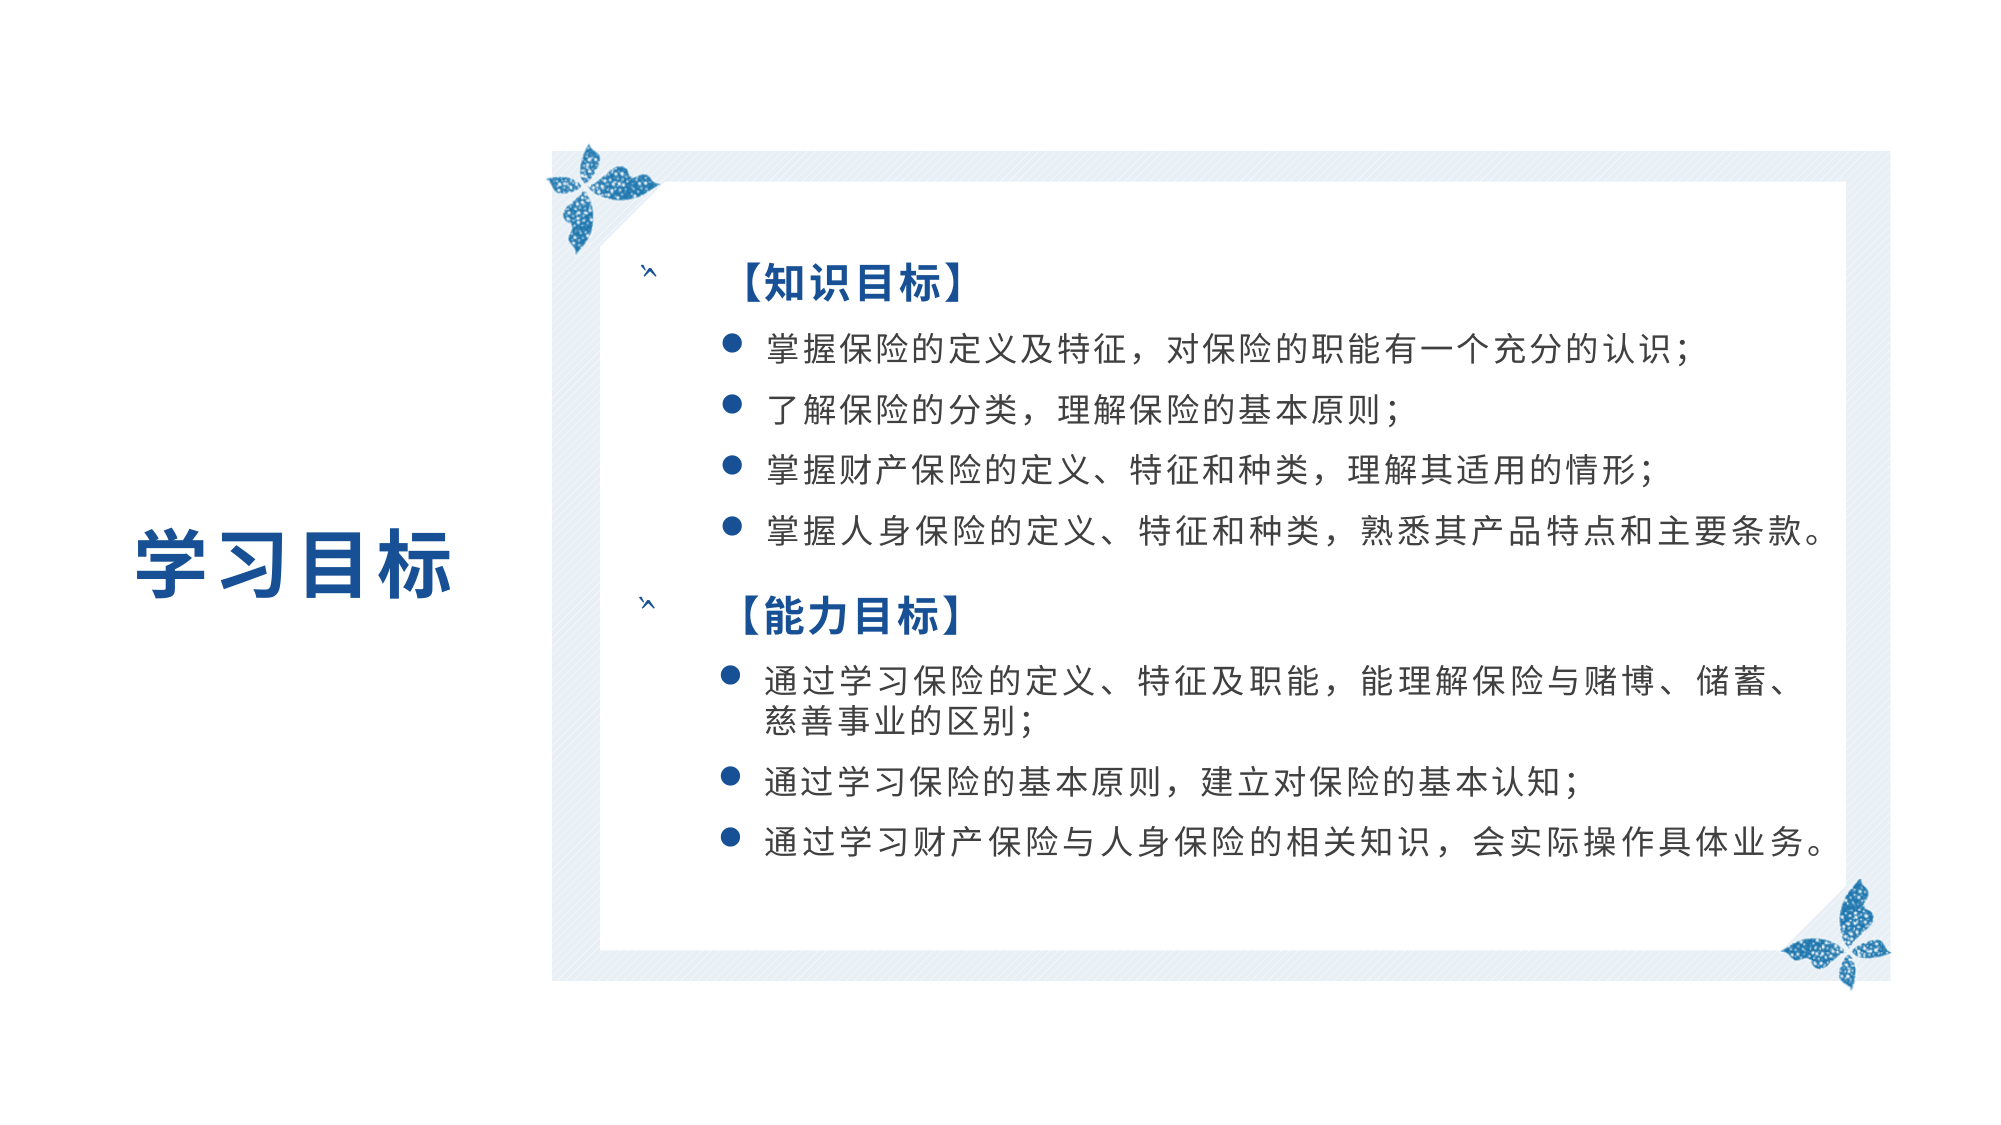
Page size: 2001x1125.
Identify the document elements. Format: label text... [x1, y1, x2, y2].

picture [1777, 879, 1898, 991]
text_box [552, 150, 1891, 981]
text_box 学习目标 [117, 465, 474, 660]
picture [518, 120, 664, 260]
